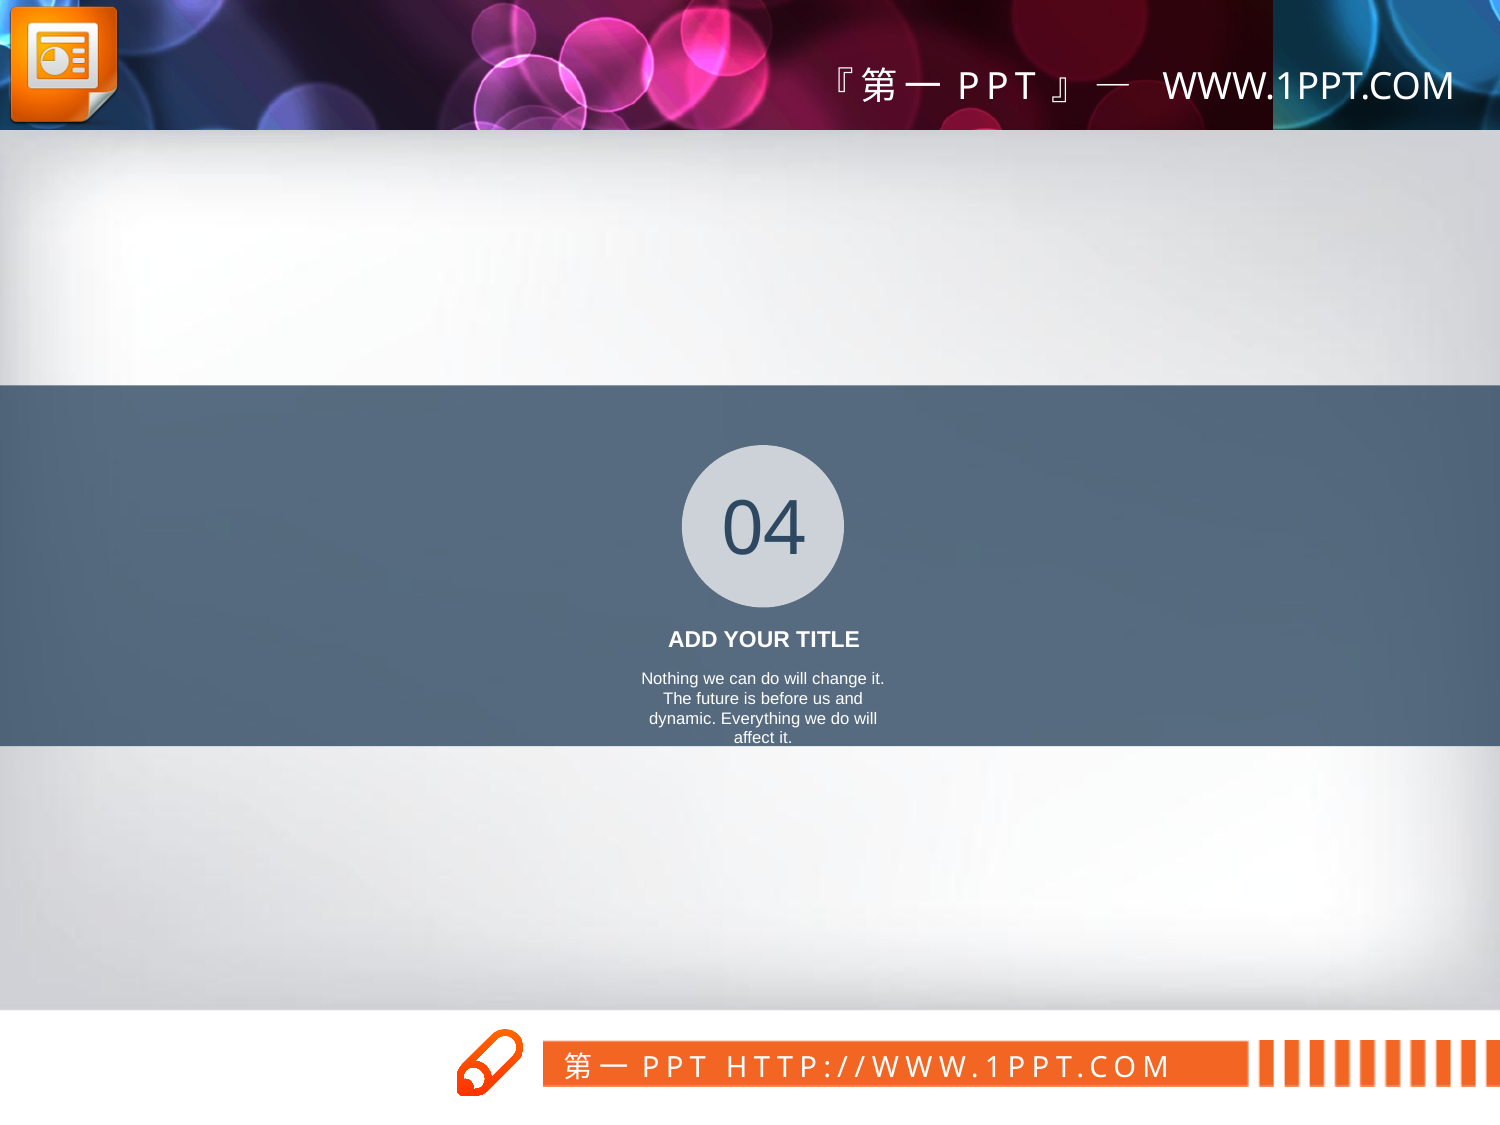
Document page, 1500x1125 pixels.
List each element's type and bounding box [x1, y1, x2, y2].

text_box [681, 444, 845, 608]
picture [0, 0, 1500, 385]
text_box [0, 385, 1500, 747]
picture [0, 747, 1500, 1012]
picture [543, 1040, 1500, 1087]
text_box [616, 616, 912, 757]
